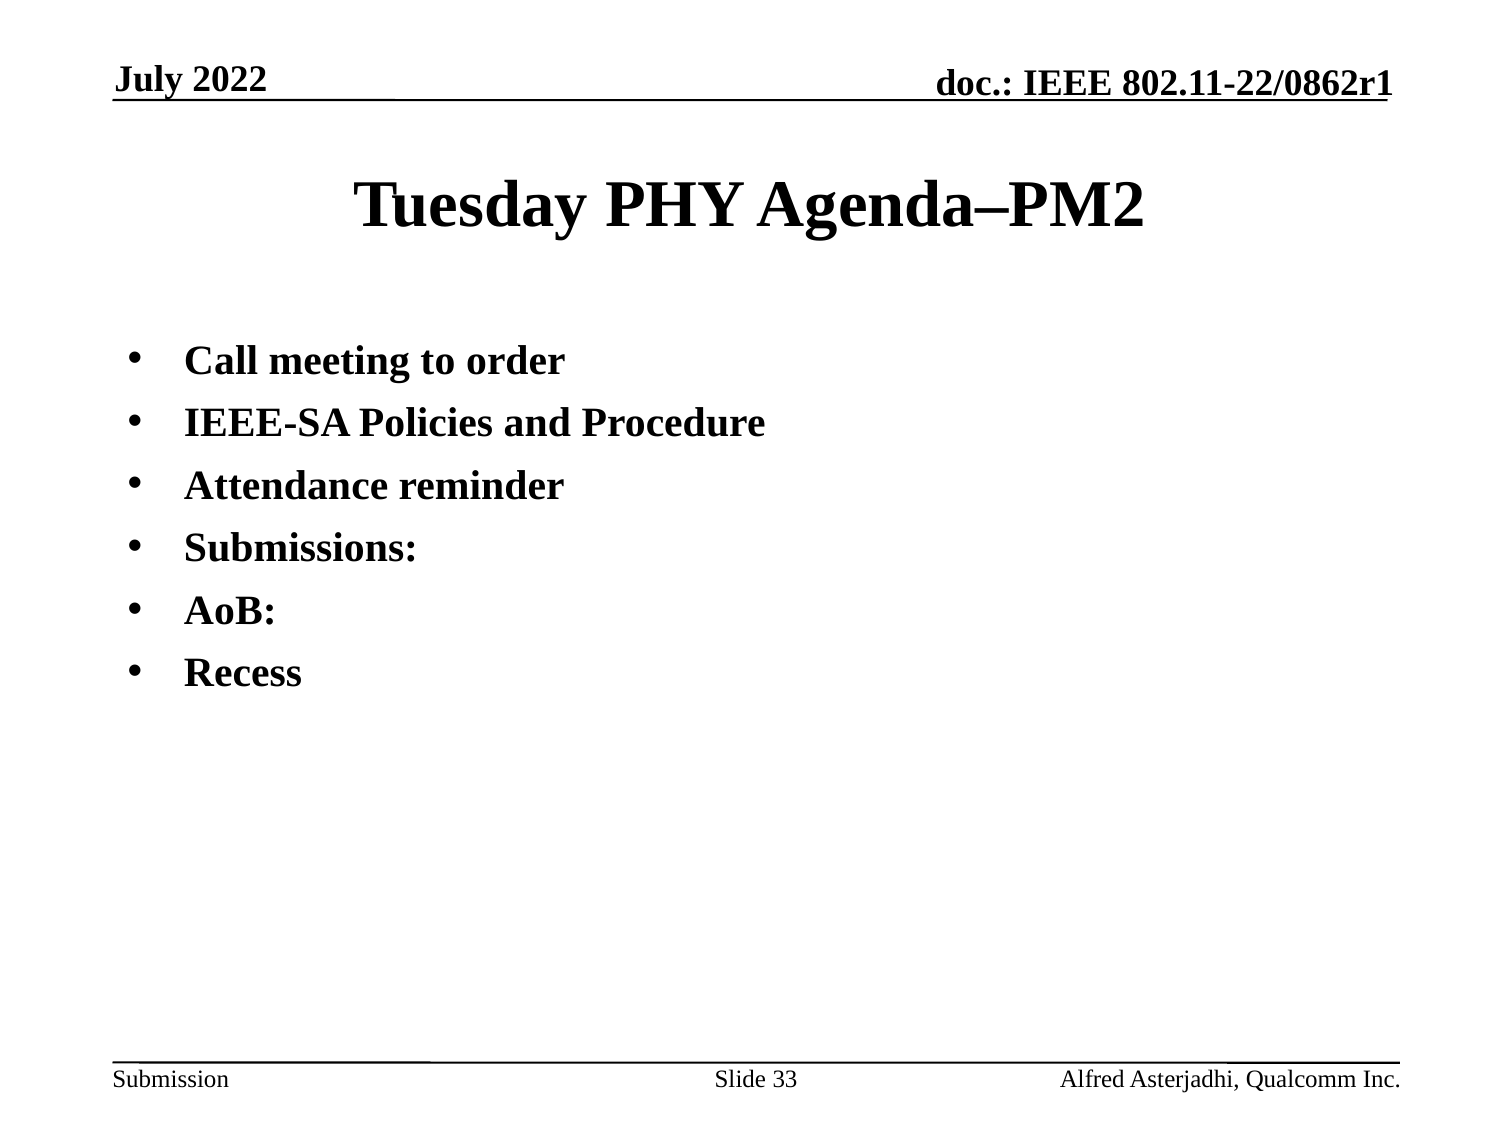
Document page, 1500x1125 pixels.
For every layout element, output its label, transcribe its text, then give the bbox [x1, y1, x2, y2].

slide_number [114, 54, 423, 100]
slide_number Slide 33 [712, 1061, 800, 1123]
title Tuesday PHY Agenda–PM2 [112, 112, 1388, 288]
list Call meeting to order IEEE-SA Policies and Procedure Attendance reminder Submissions: AoB: Recess [112, 324, 1388, 1000]
footer Alfred Asterjadhi, Qualcomm Inc. [878, 1061, 1402, 1093]
